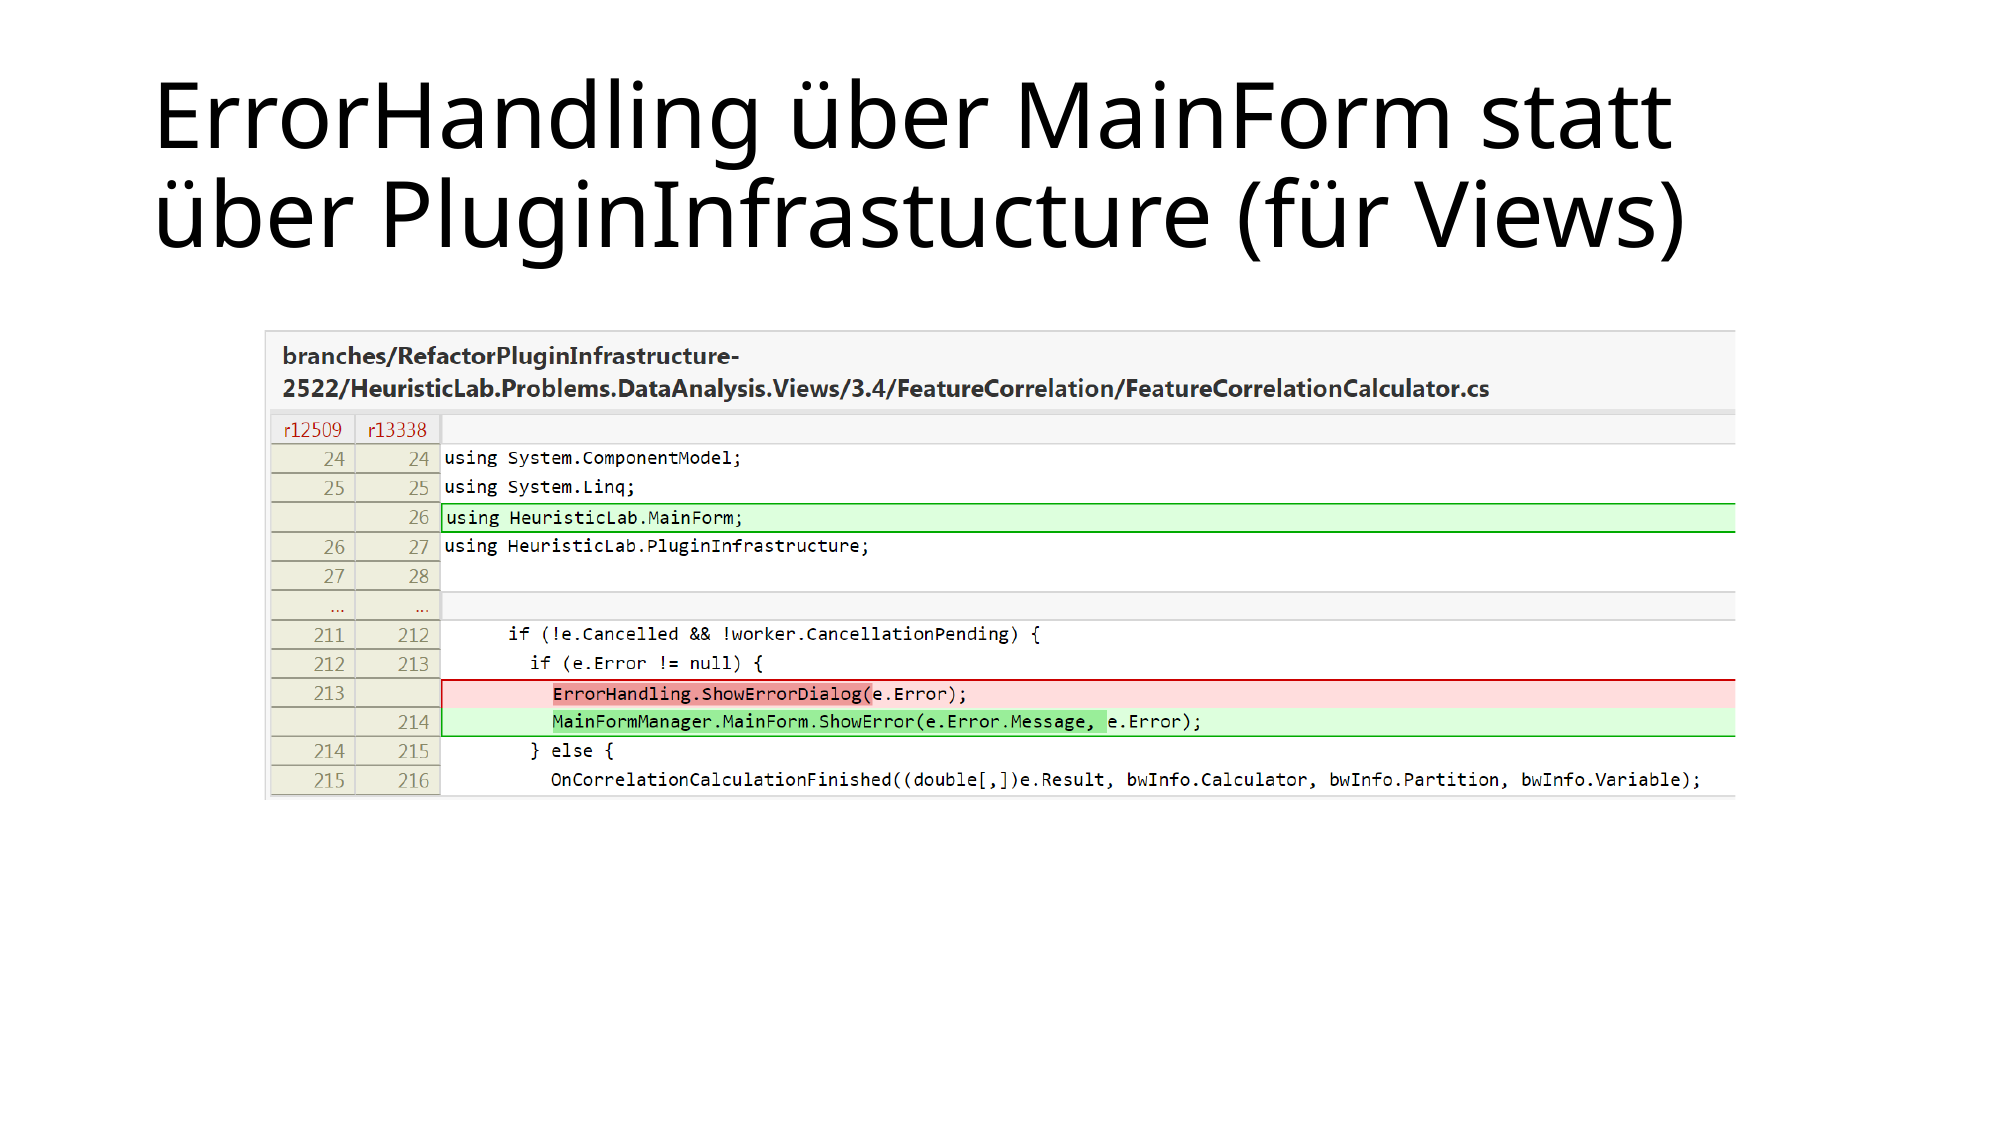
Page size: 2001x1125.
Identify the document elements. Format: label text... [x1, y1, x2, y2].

picture [264, 324, 1736, 800]
title ErrorHandling über MainForm statt über PluginInfrastucture (für Views) [137, 59, 1863, 278]
